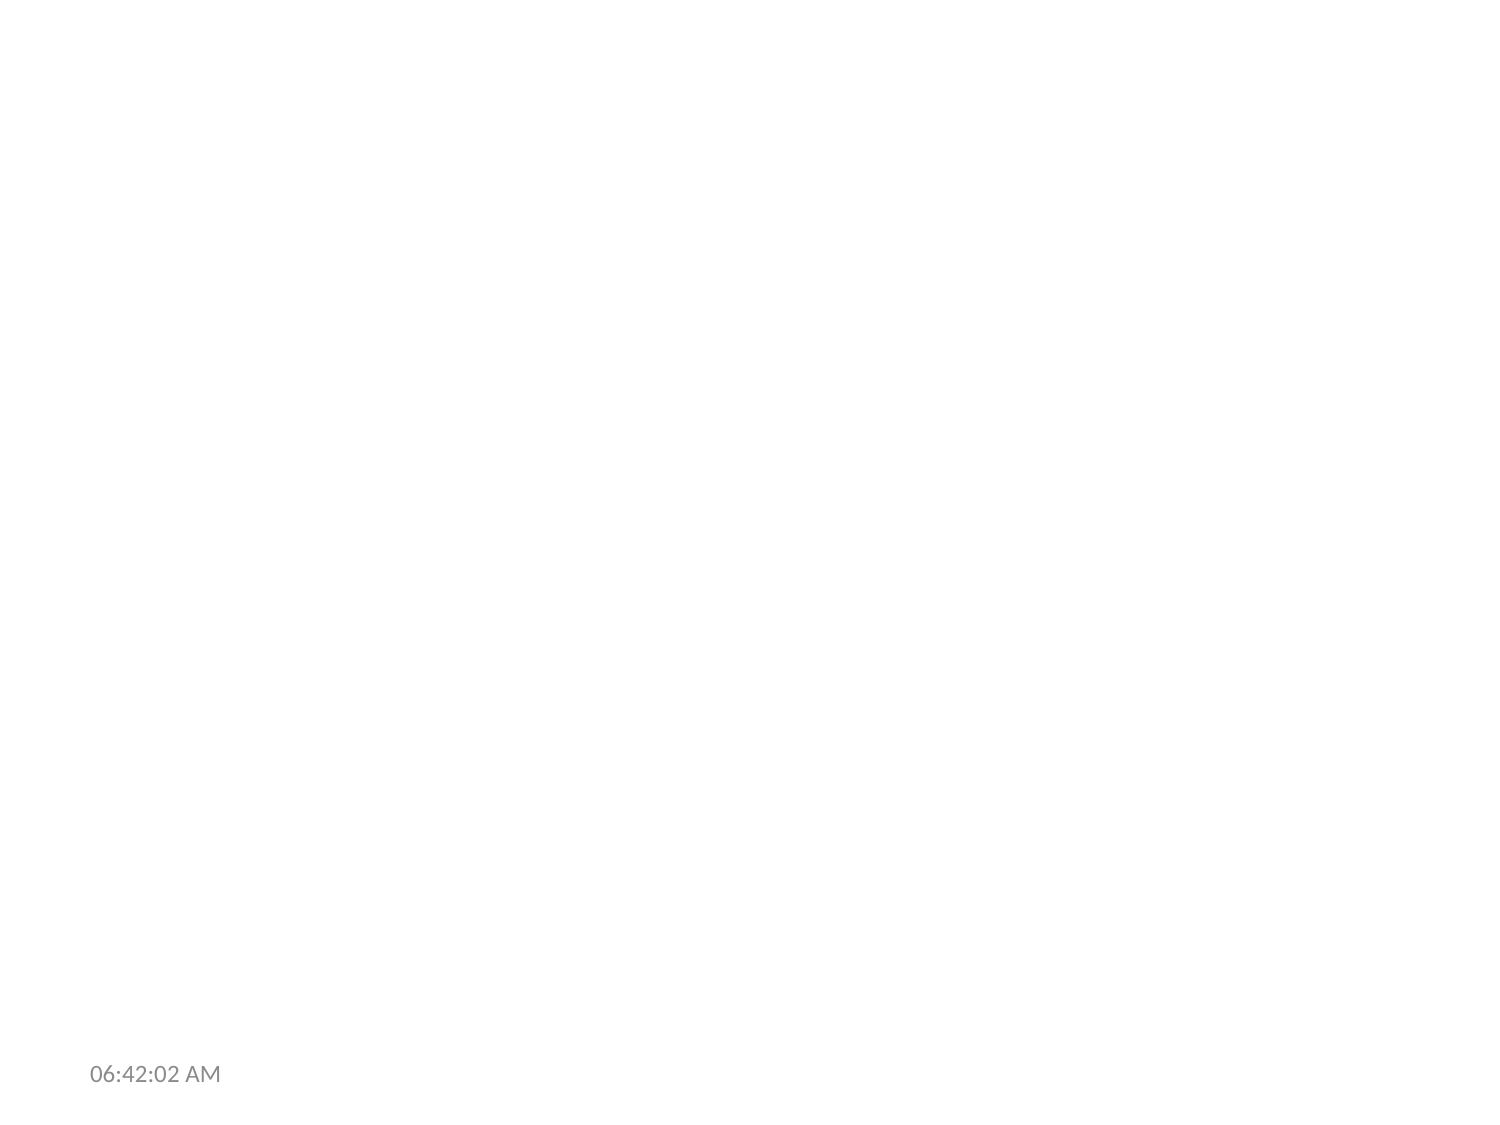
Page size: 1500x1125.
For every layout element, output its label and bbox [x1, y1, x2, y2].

slide_number [75, 1042, 425, 1103]
